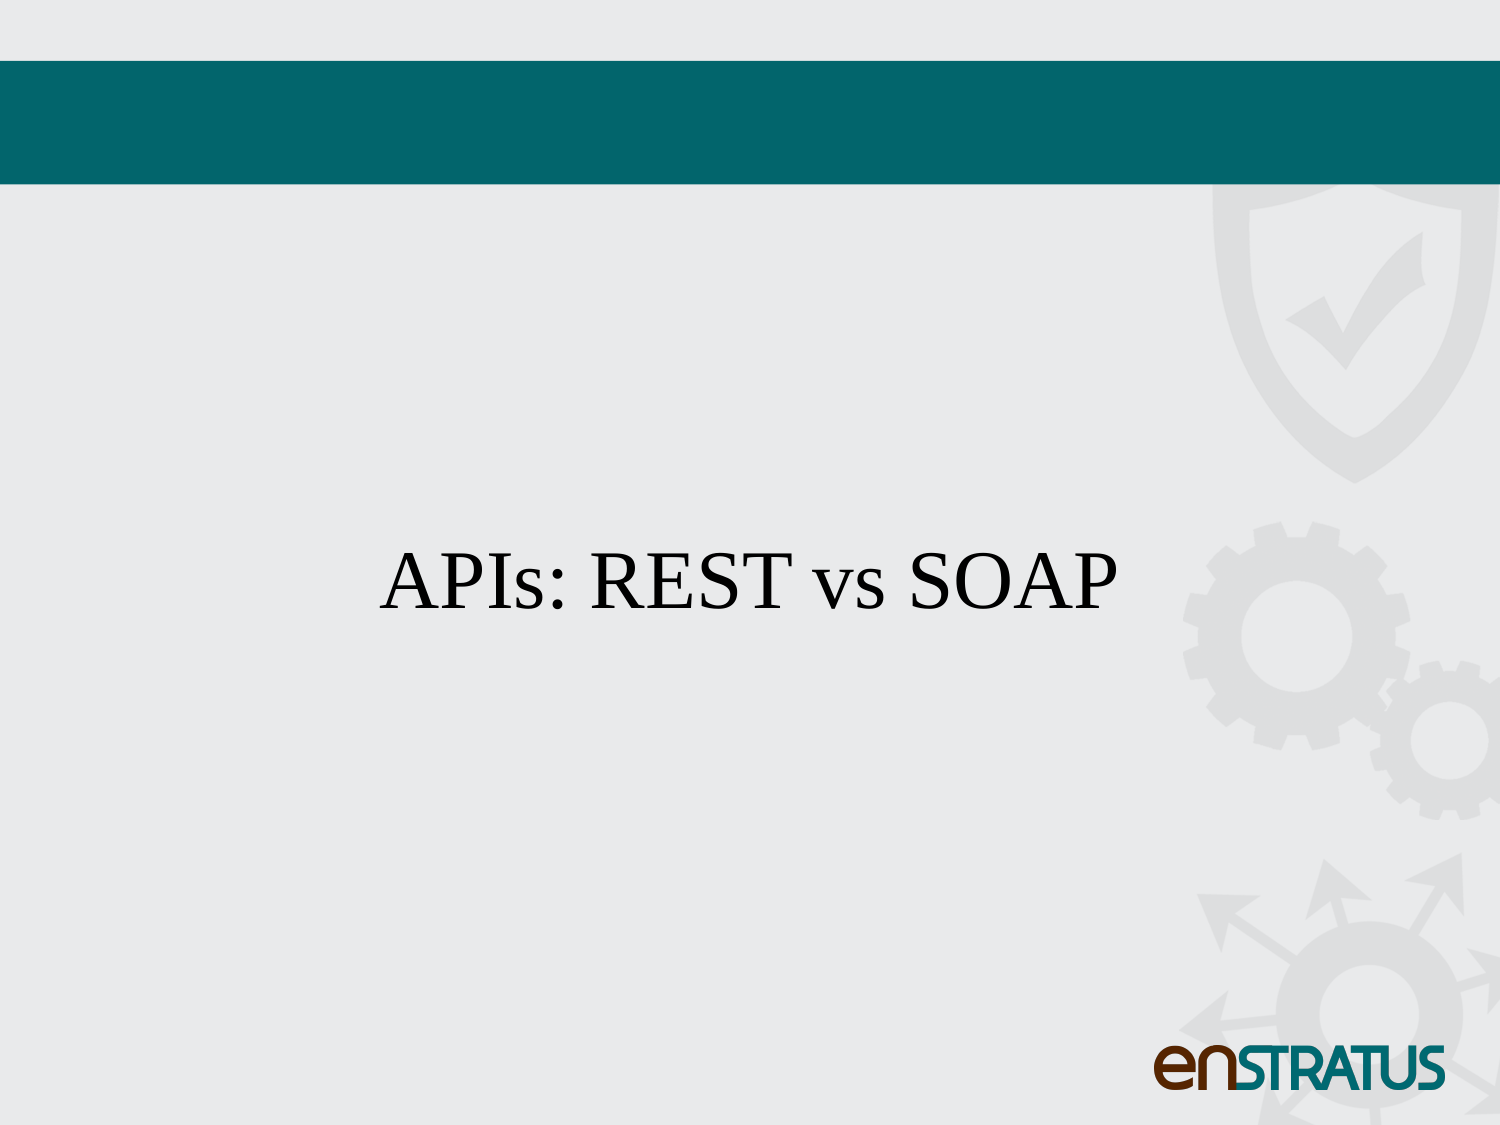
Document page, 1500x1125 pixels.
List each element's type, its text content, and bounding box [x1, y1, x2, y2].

picture [0, 0, 1500, 60]
picture [0, 185, 1500, 1125]
list APIs: REST vs SOAP [65, 234, 1435, 1046]
